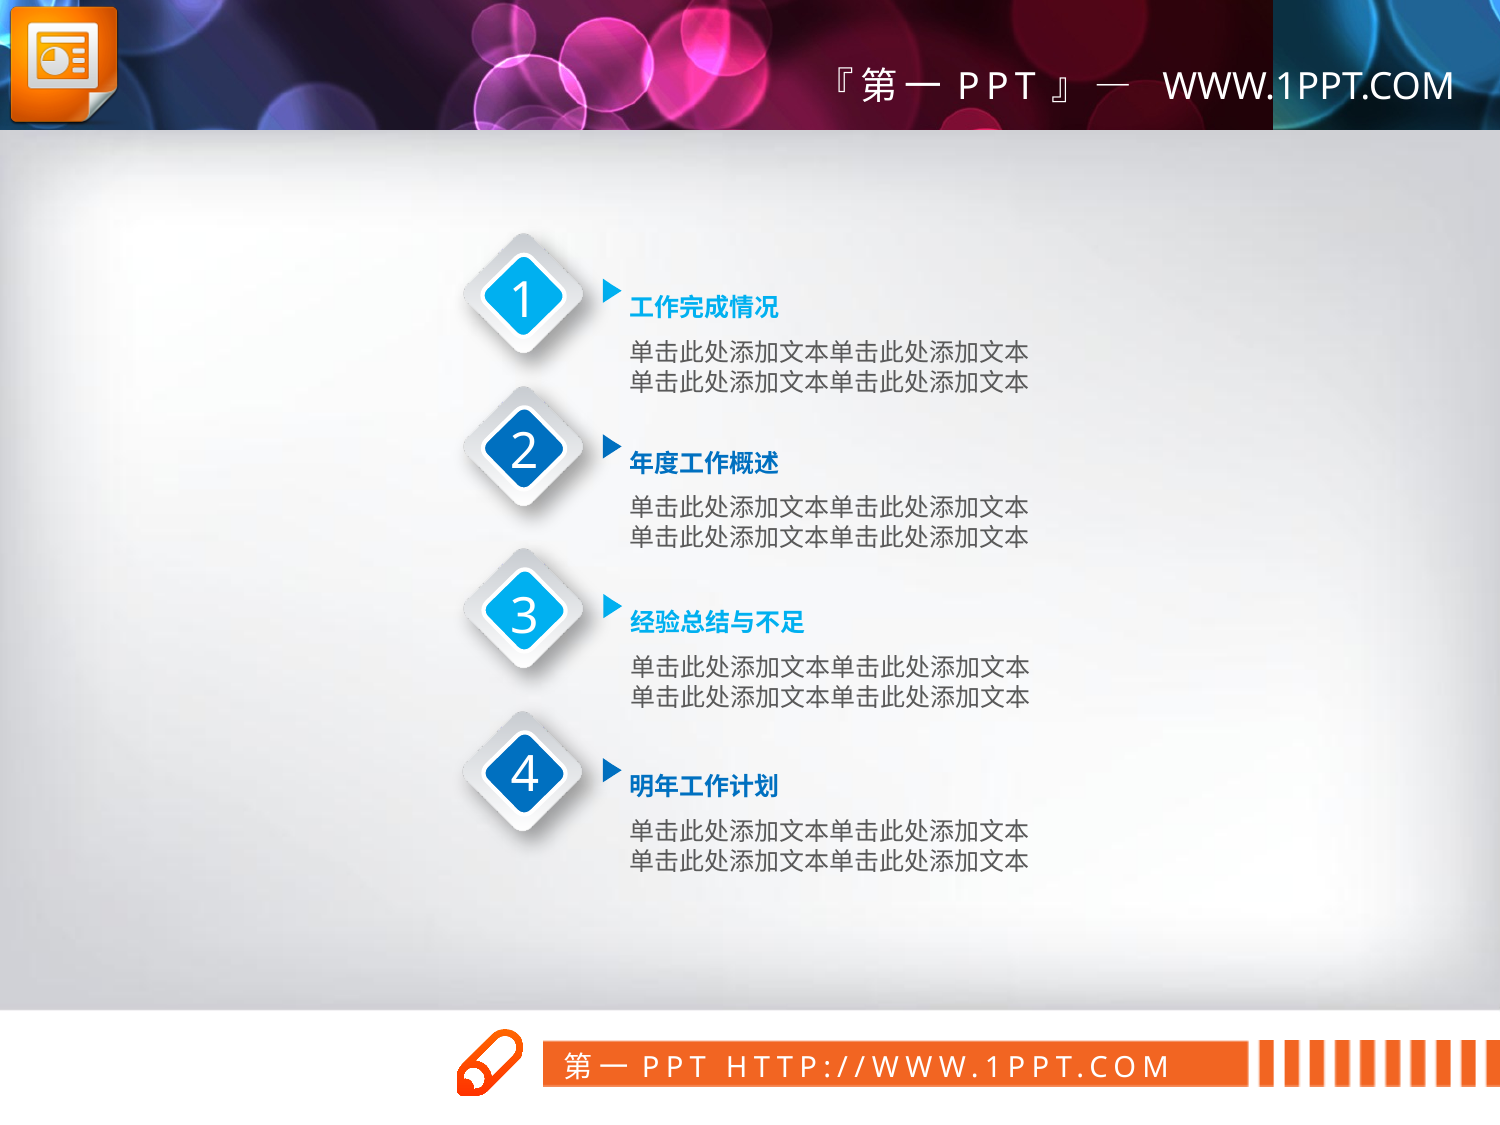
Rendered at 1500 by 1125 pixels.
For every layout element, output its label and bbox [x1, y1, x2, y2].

text_box [449, 534, 598, 683]
text_box [602, 424, 1109, 584]
text_box [449, 372, 598, 521]
picture [543, 1040, 1500, 1087]
text_box [602, 268, 1109, 424]
text_box [602, 748, 1109, 916]
text_box [449, 219, 598, 368]
text_box [448, 697, 597, 846]
text_box [603, 584, 1109, 748]
picture [0, 0, 1500, 1012]
